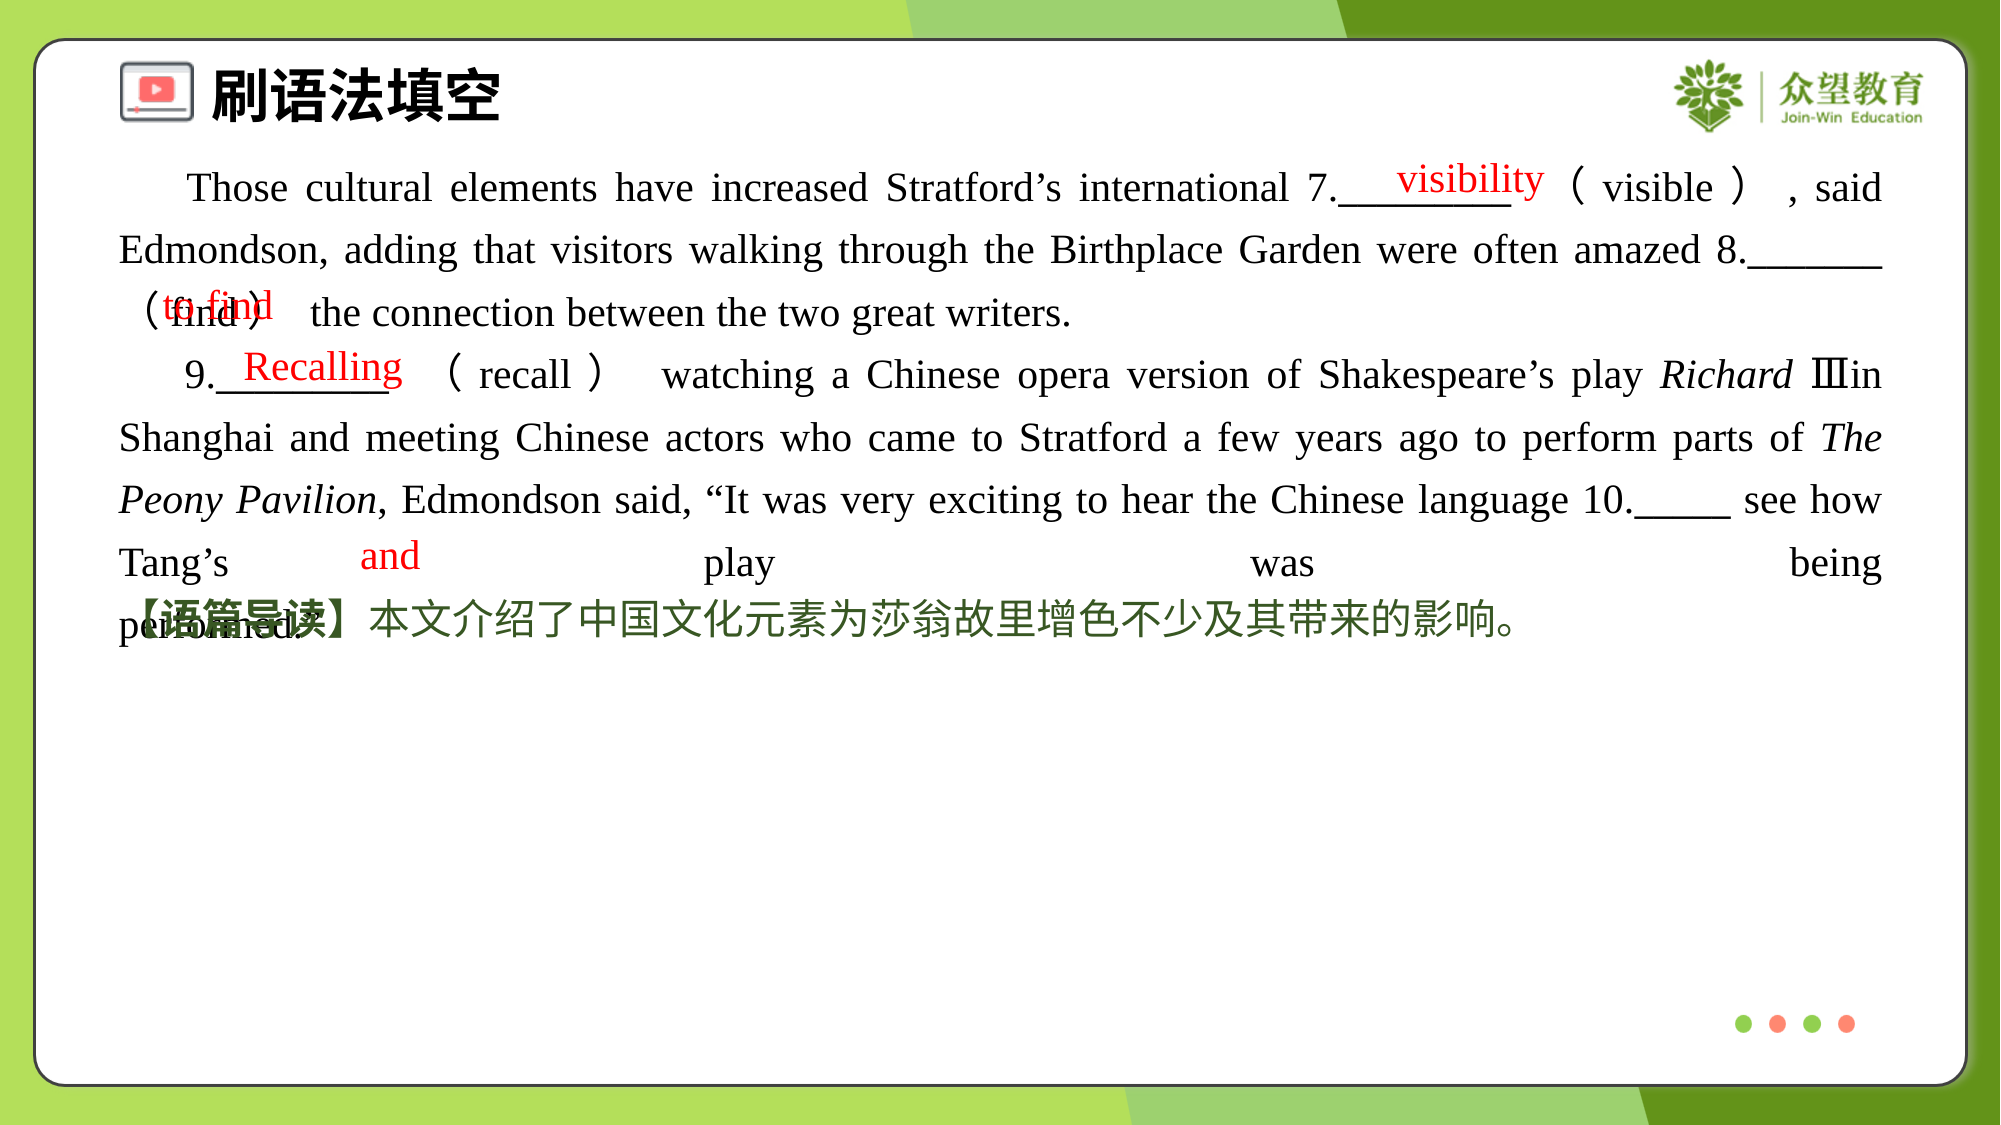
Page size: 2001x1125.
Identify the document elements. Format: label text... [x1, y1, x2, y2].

text_box Recalling [238, 326, 408, 384]
text_box visibility [1392, 138, 1550, 197]
text_box Those cultural elements have increased Stratford’s international 7._________ （visible）, said Edmondson, adding that visitors walking through the Birthplace Garden were often amazed 8._______ （find） the connection between the two great writers. 9._________ （recall） watching a Chinese opera version of Shakespeare’s play Richard Ⅲin Shanghai and meeting Chinese actors who came to Stratford a few years ago to perform parts of The Peony Pavilion, Edmondson said, “It was very exciting to hear the Chinese language 10._____ see how Tang’s play was being performed.”#1.5 [118, 146, 1883, 579]
text_box 【语篇导读】本文介绍了中国文化元素为莎翁故里增色不少及其带来的影响。 [118, 580, 1883, 639]
picture [0, 0, 2000, 1125]
text_box and [355, 515, 426, 574]
text_box to find [153, 265, 283, 323]
